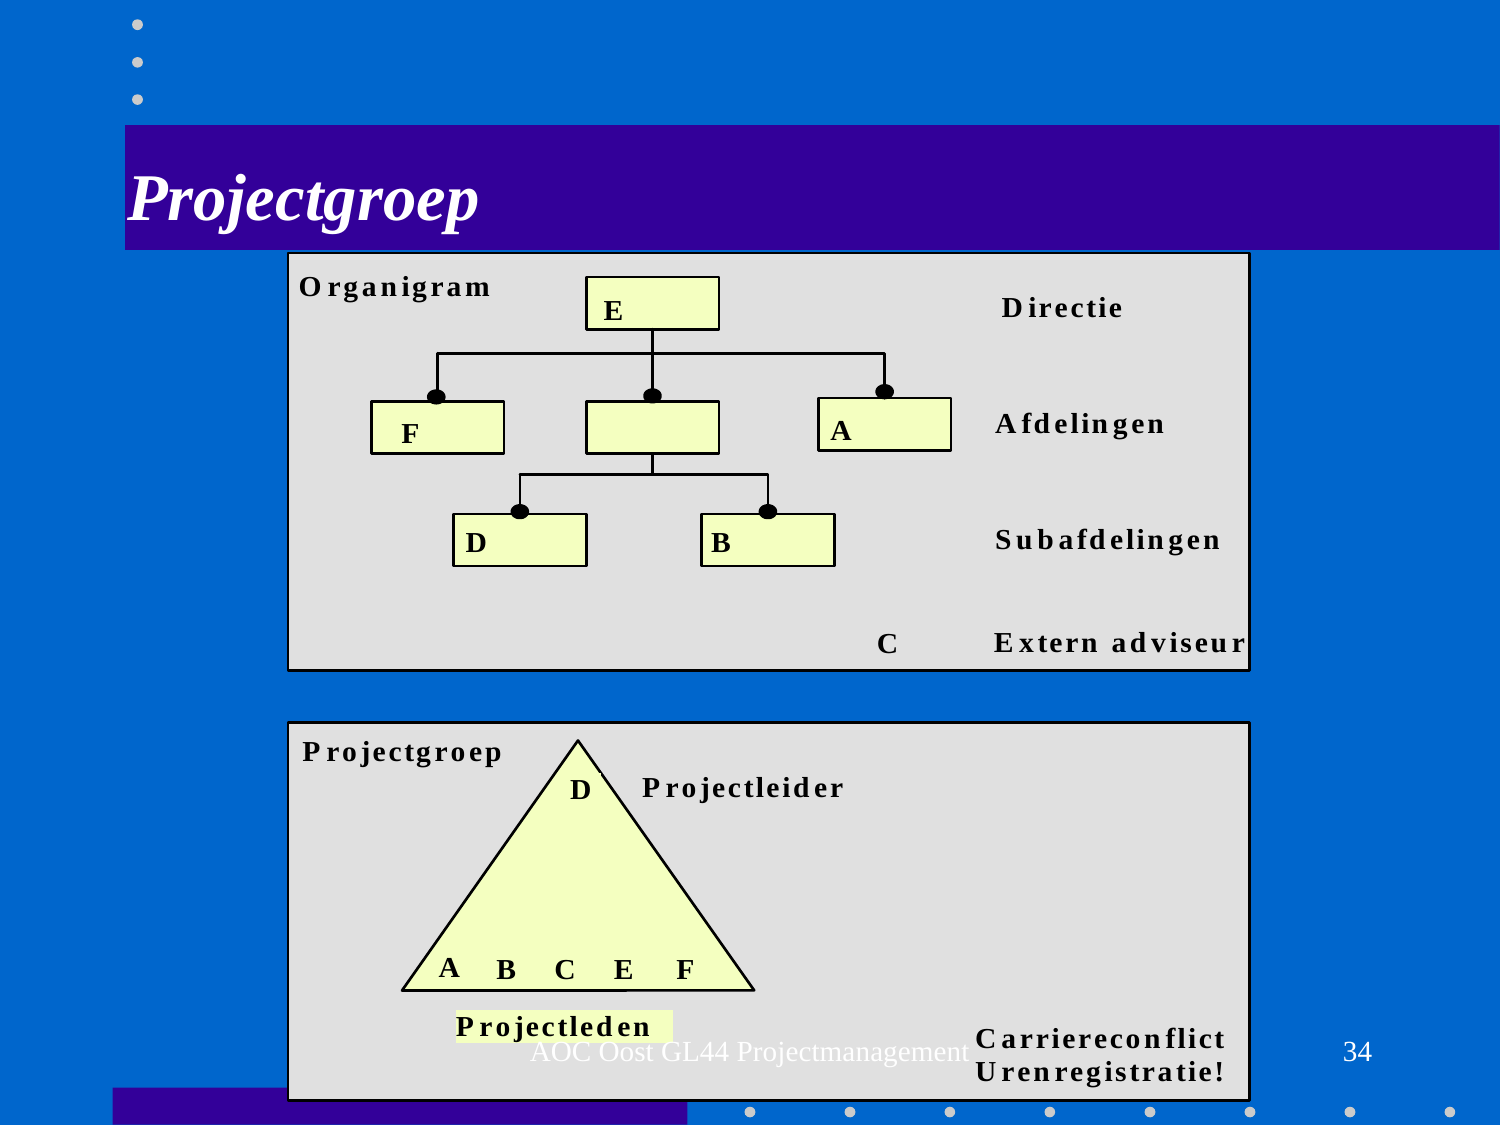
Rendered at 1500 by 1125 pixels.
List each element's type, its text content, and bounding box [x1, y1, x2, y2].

slide_number 34 [1260, 1012, 1388, 1088]
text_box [280, 247, 1257, 1106]
title Projectgroep [112, 99, 1388, 288]
